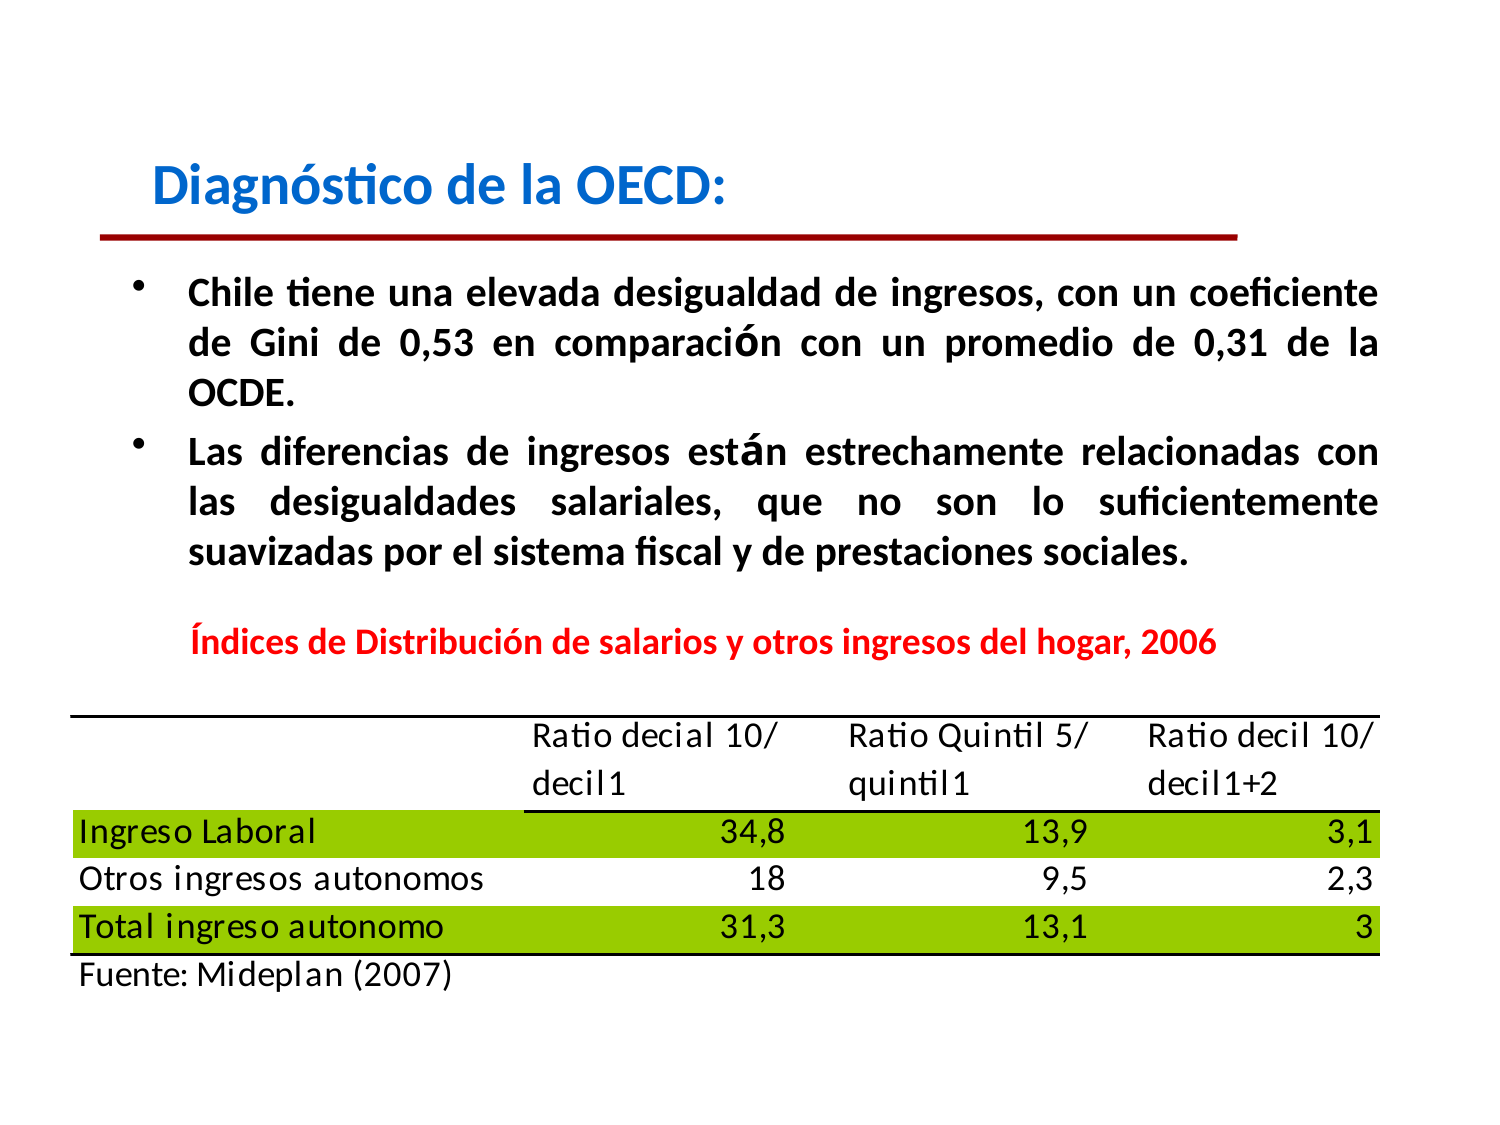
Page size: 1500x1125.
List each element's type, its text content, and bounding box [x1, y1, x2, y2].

text_box Diagnóstico de la OECD: [137, 125, 1350, 238]
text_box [70, 714, 1384, 1005]
text_box Índices de Distribución de salarios y otros ingresos del hogar, 2006 [175, 609, 1372, 670]
text_box Chile tiene una elevada desigualdad de ingresos, con un coeficiente de Gini de 0,53 en comparación con un promedio de 0,31 de la OCDE. Las diferencias de ingresos están estrechamente relacionadas con las desigualdades salariales, que no son lo suficientemente suavizadas por el sistema fiscal y de prestaciones sociales. [117, 257, 1395, 692]
